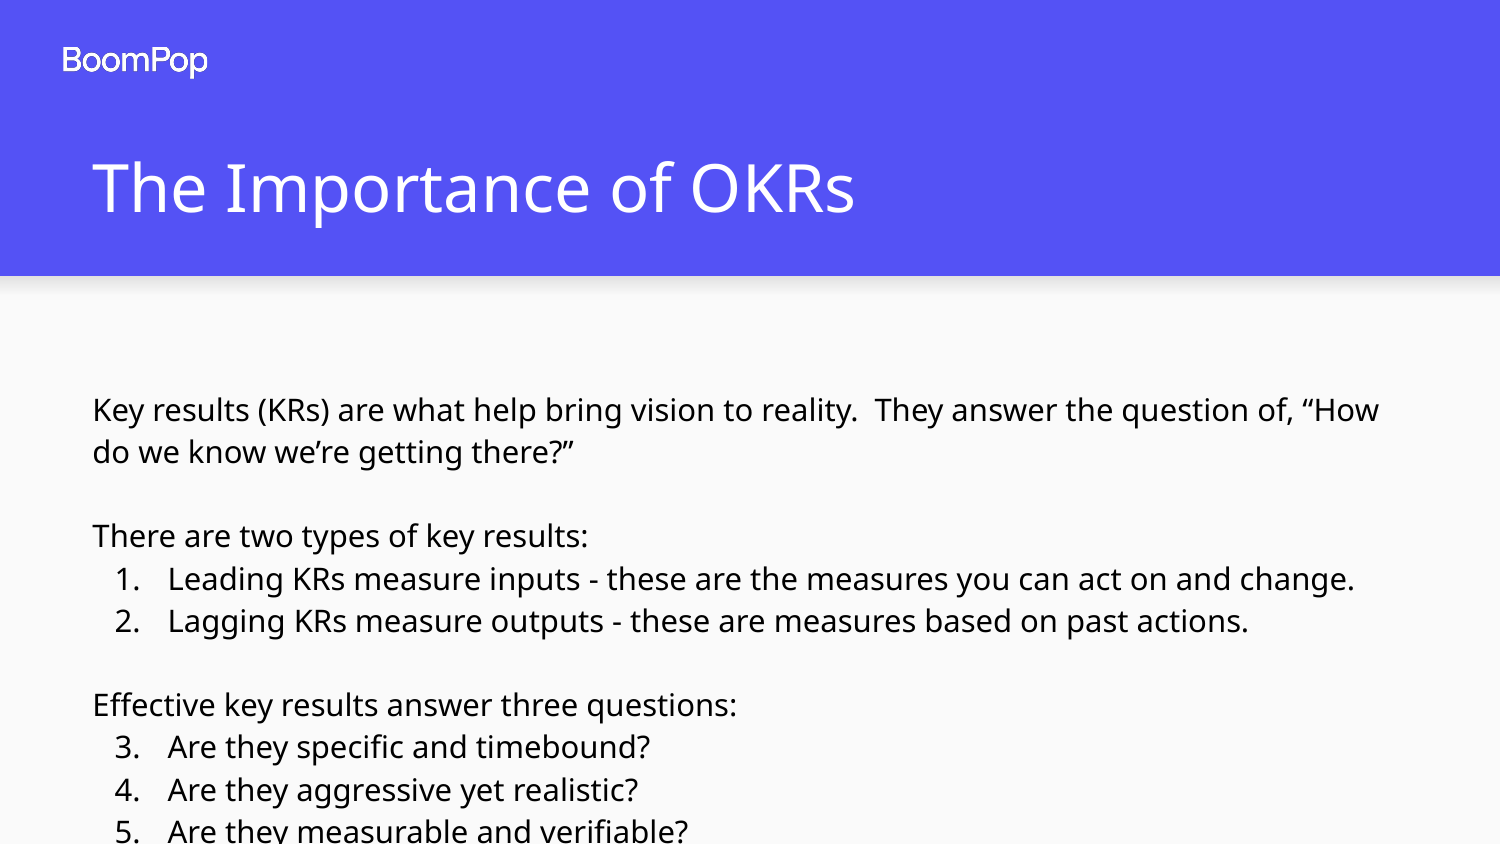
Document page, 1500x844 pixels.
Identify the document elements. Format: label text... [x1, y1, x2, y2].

title The Importance of OKRs [77, 121, 1427, 248]
list Key results (KRs) are what help bring vision to reality. They answer the question of, “How do we know we’re getting there?” There are two types of key results: Leading KRs measure inputs - these are the measures you can act on and change. Lagging KRs measure outputs - these are measures based on past actions. Effective key results answer three questions: Are they specific and timebound? Are they aggressive yet realistic? Are they measurable and verifiable? [77, 372, 1427, 844]
picture [63, 46, 208, 79]
